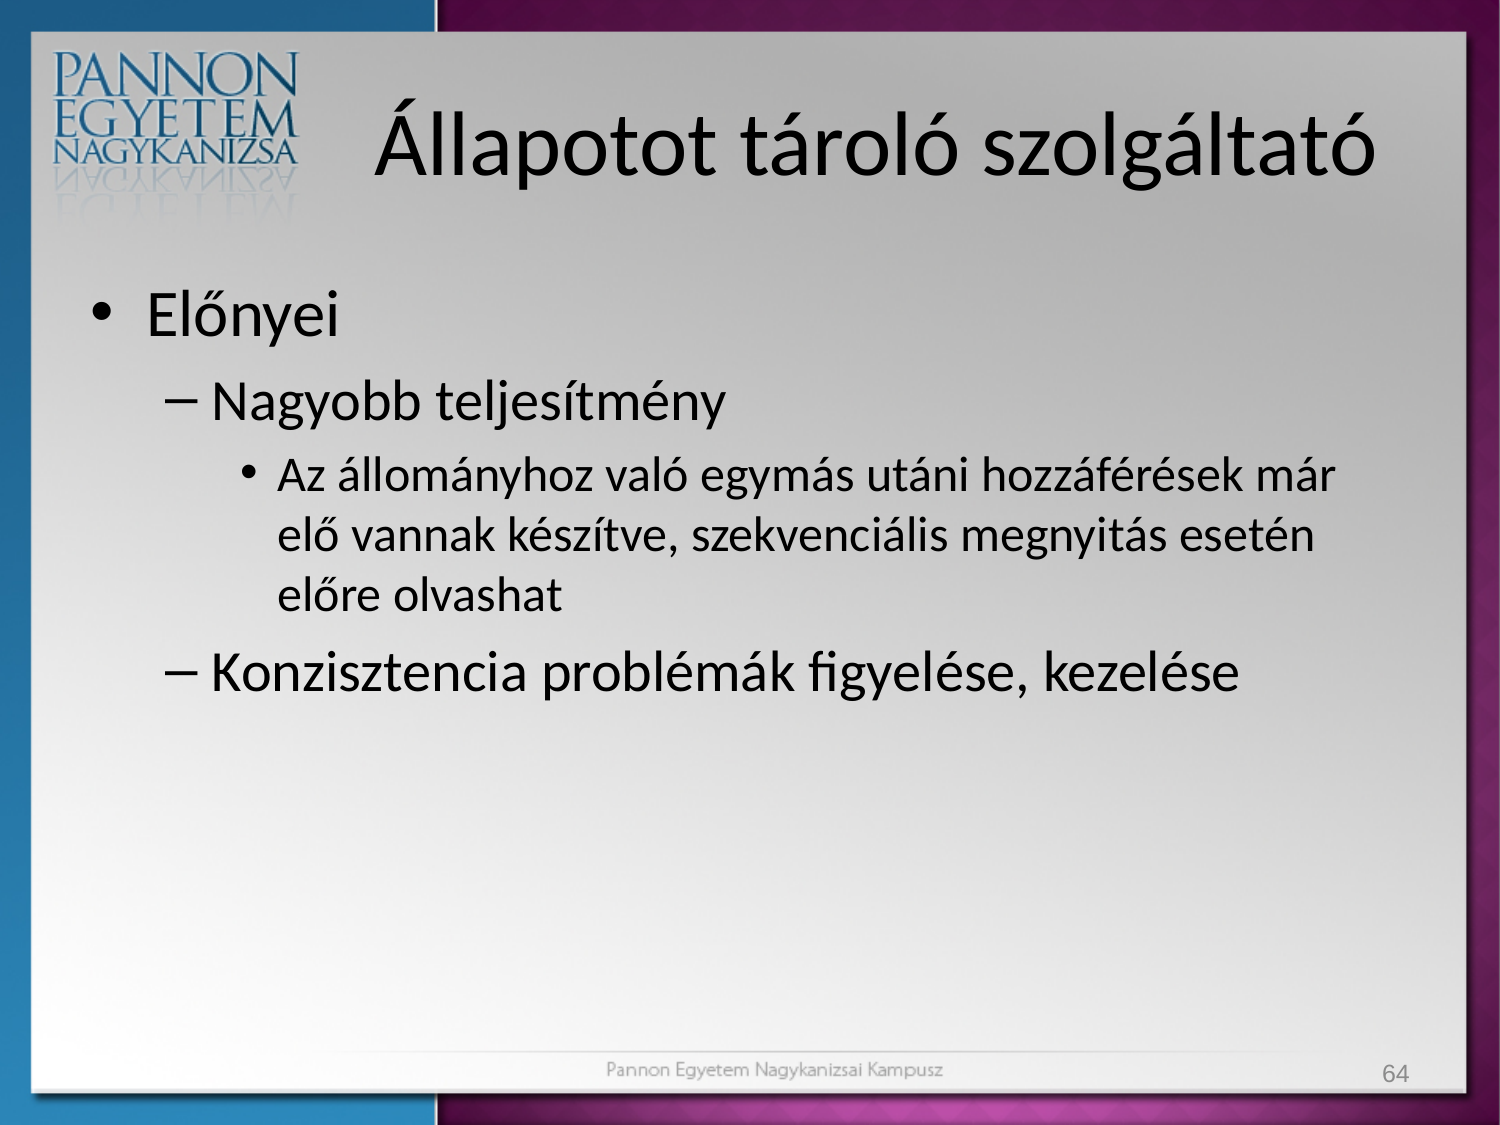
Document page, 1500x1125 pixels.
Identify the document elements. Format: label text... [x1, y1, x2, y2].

title Állapotot tároló szolgáltató [328, 45, 1425, 233]
picture [0, 0, 1500, 1125]
slide_number 64 [1074, 1042, 1425, 1103]
list Előnyei Nagyobb teljesítmény Az állományhoz való egymás utáni hozzáférések már elő vannak készítve, szekvenciális megnyitás esetén előre olvashat Konzisztencia problémák figyelése, kezelése [75, 262, 1425, 1038]
